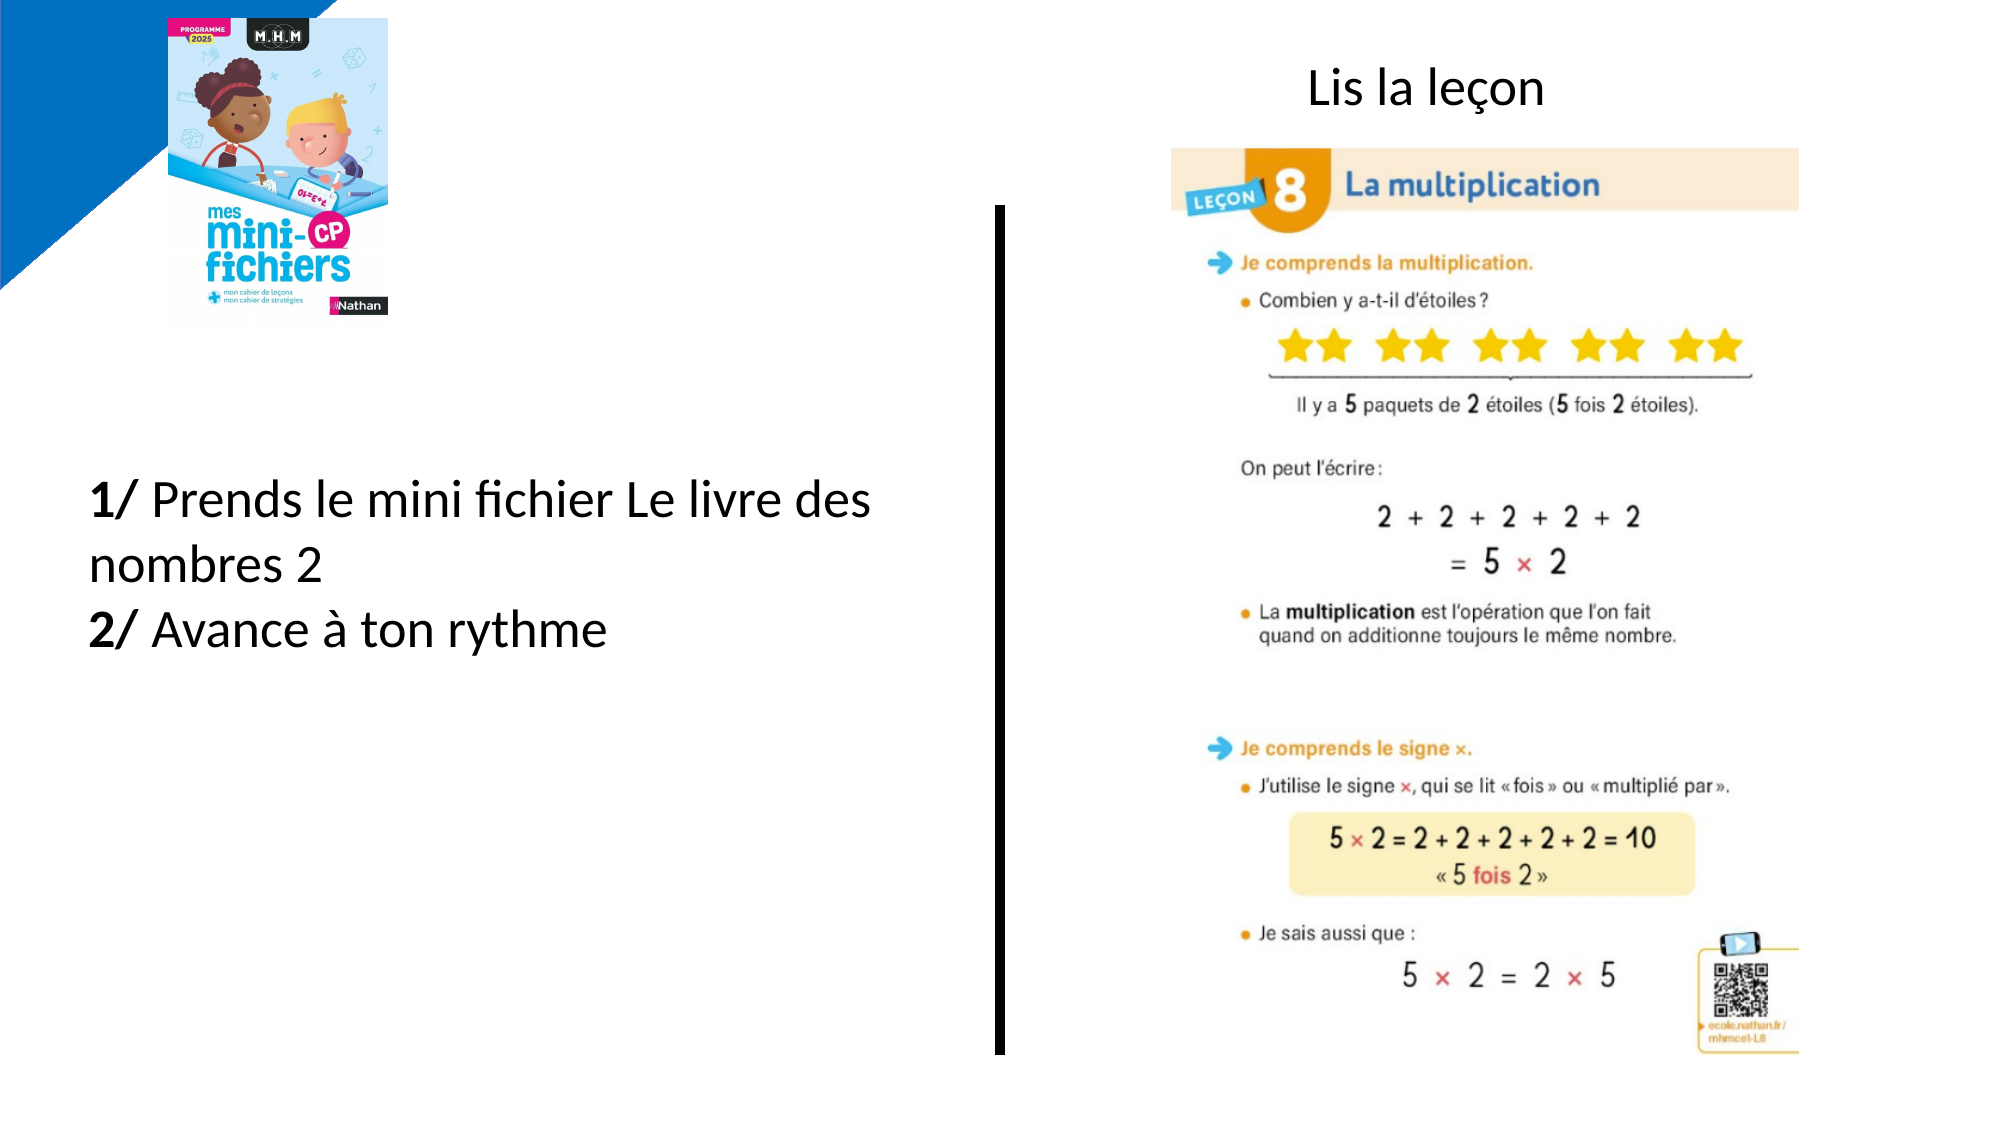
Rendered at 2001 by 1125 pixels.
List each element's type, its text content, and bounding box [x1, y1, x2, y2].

picture [1171, 146, 1799, 1055]
text_box 1/ Prends le mini fichier Le livre des nombres 2 2/ Avance à ton rythme [73, 456, 994, 667]
picture [168, 18, 388, 330]
text_box [0, 0, 337, 290]
text_box Lis la leçon [1292, 44, 1580, 124]
